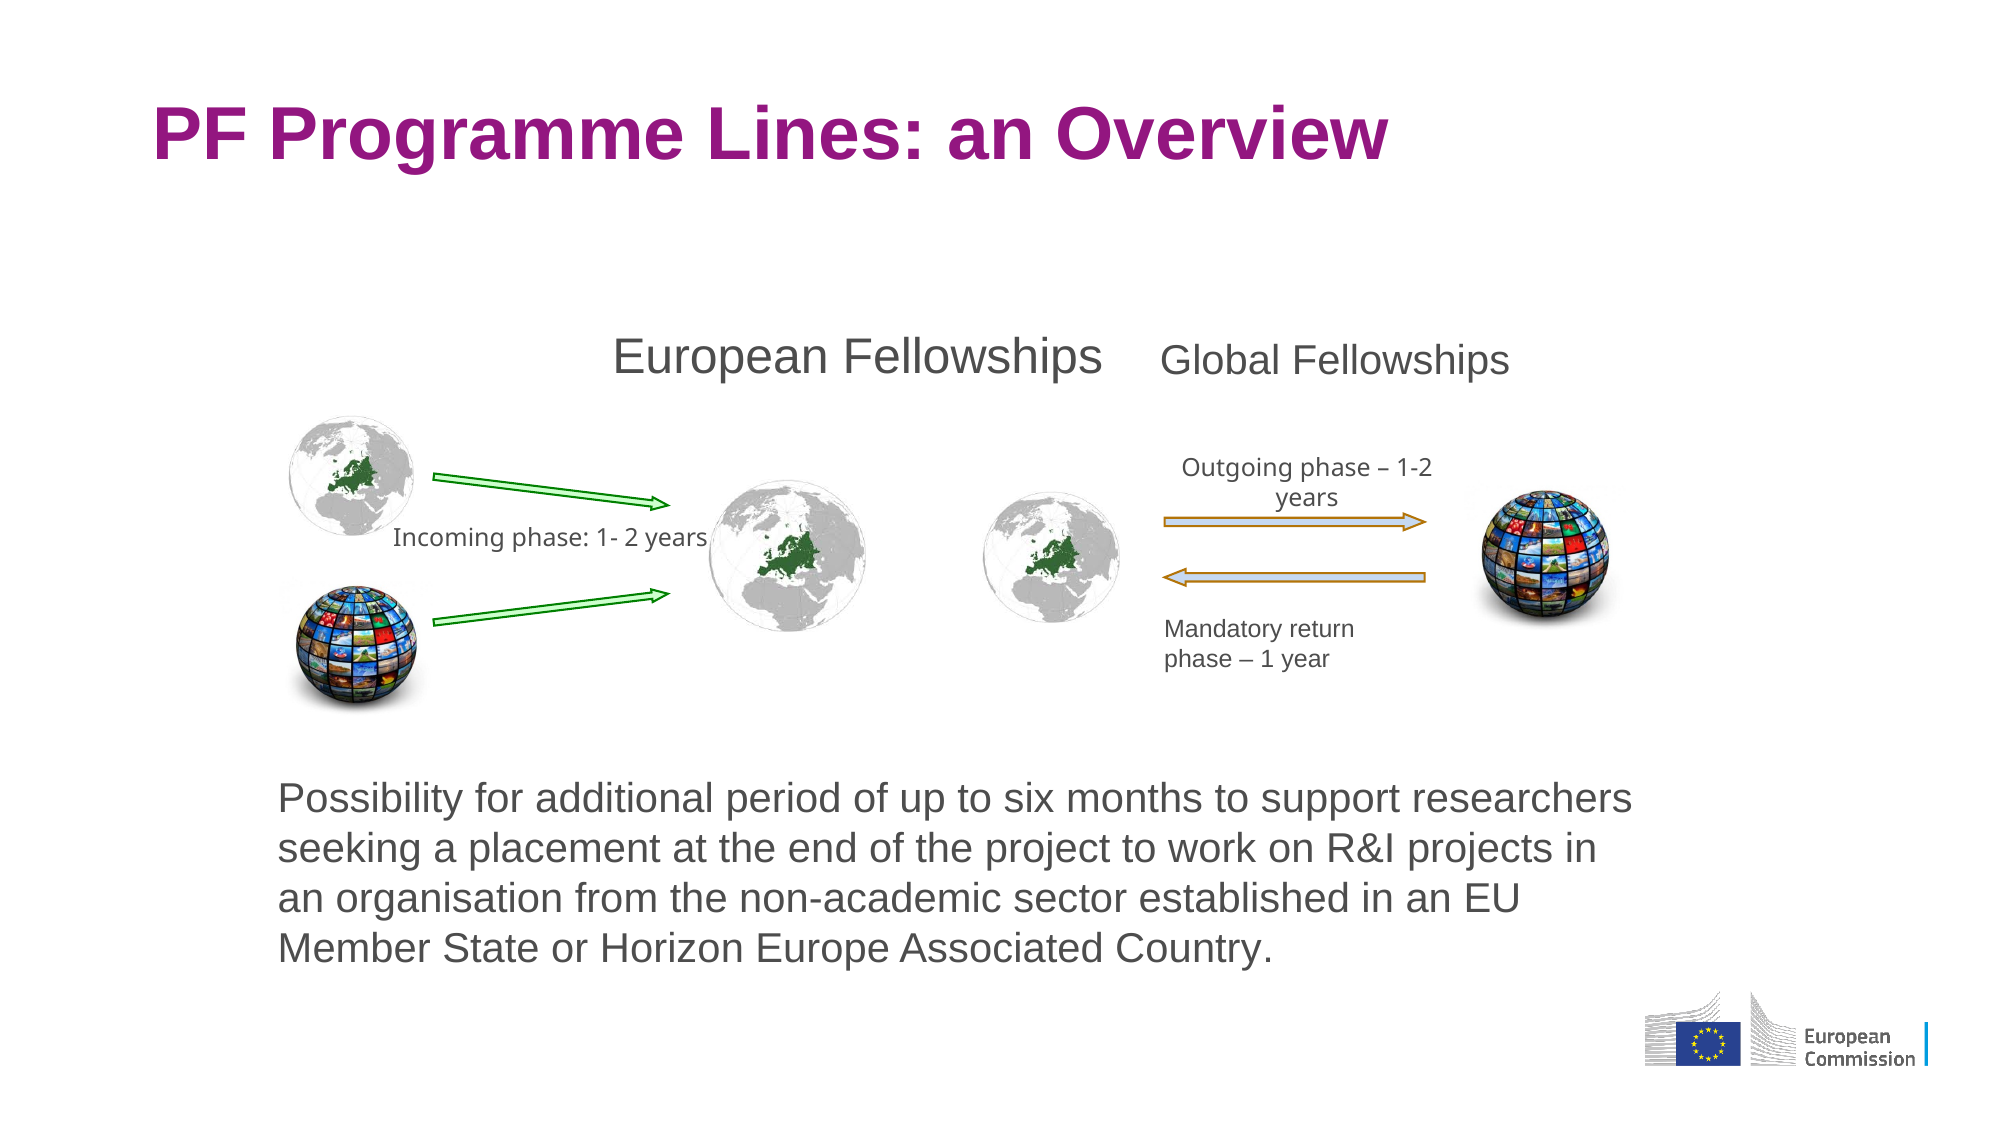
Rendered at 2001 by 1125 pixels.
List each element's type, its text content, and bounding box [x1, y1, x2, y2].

text_box Possibility for additional period of up to six months to support researchers seeking a placement at the end of the project to work on R&I projects in an organisation from the non-academic sector established in an EU Member State or Horizon Europe Associated Country. [262, 763, 1667, 979]
text_box Mandatory return phase – 1 year [1149, 632, 1400, 681]
list European Fellowships [597, 316, 1906, 692]
title PF Programme Lines: an Overview [137, 76, 1863, 176]
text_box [279, 415, 866, 717]
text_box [982, 443, 1626, 632]
picture [1645, 991, 1928, 1066]
text_box Global Fellowships [1145, 325, 1545, 391]
